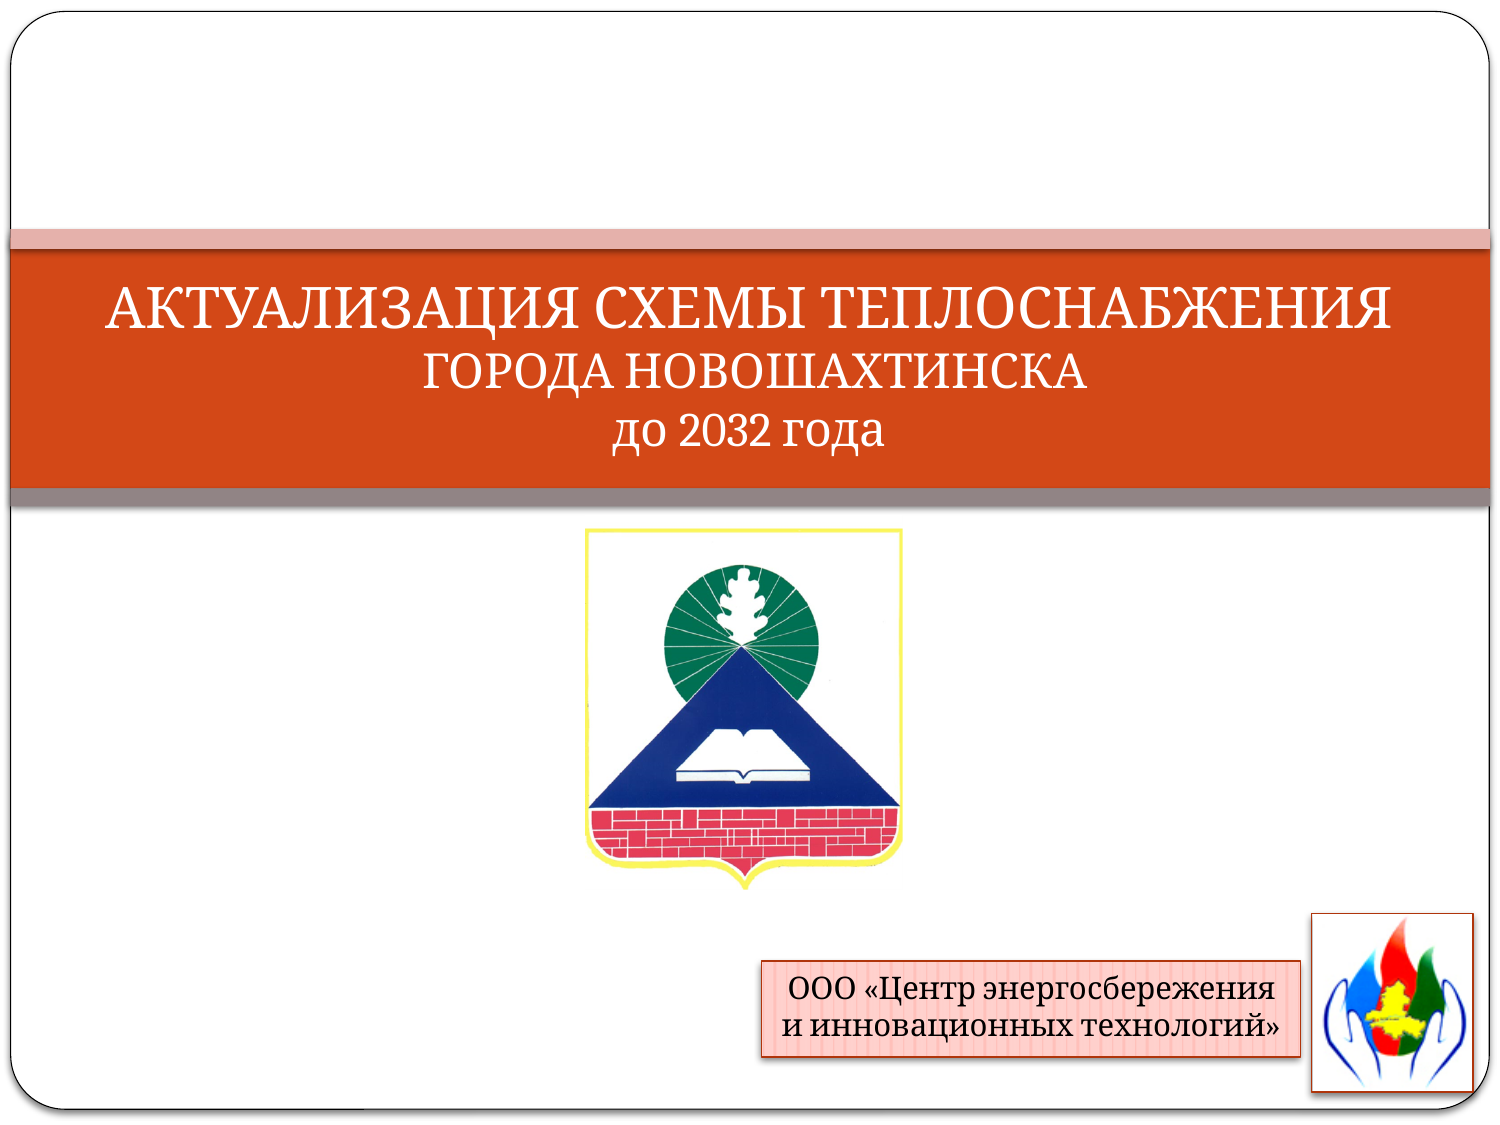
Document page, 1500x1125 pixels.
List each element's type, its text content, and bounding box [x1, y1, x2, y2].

picture [585, 515, 903, 890]
picture [1312, 913, 1473, 1092]
title АКТУАЛИЗАЦИЯ СХЕМЫ ТЕПЛОСНАБЖЕНИЯ ГОРОДА НОВОШАХТИНСКА до 2032 года [75, 247, 1425, 489]
subtitle ООО «Центр энергосбережения и инновационных технологий» [761, 960, 1301, 1058]
